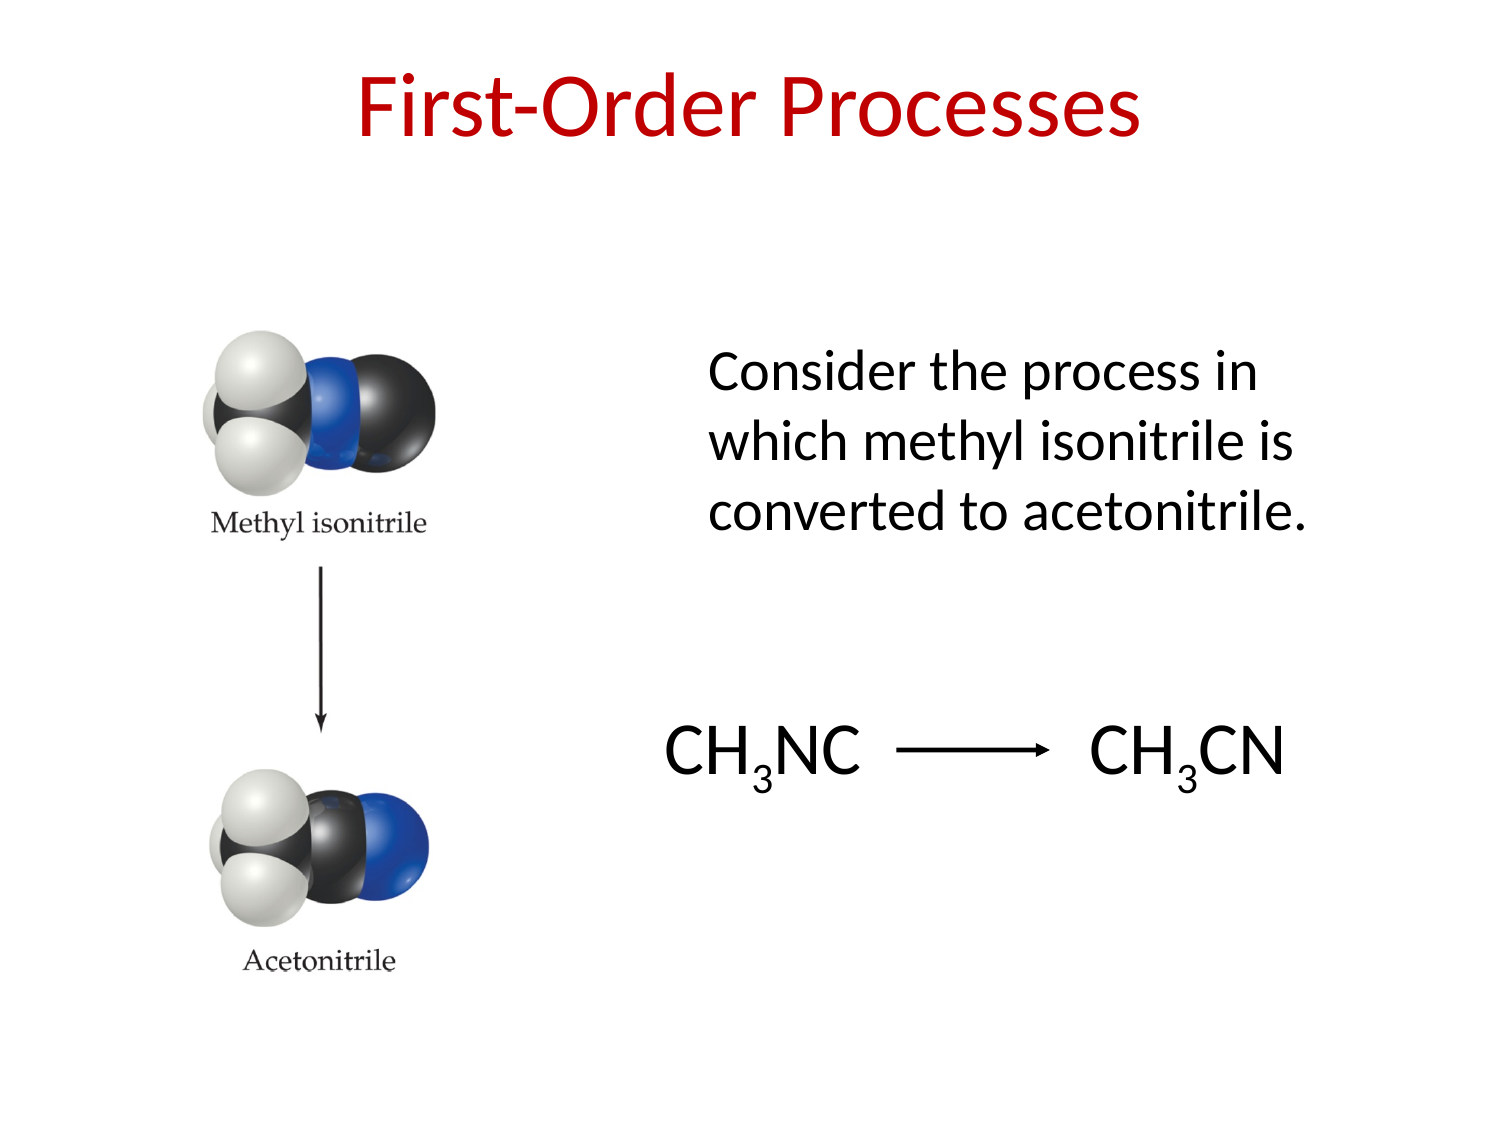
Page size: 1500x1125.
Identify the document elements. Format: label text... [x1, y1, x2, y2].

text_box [646, 692, 1305, 799]
picture [149, 324, 488, 976]
text_box First-Order Processes [112, 37, 1388, 225]
text_box Consider the process in which methyl isonitrile is converted to acetonitrile. [637, 324, 1388, 600]
